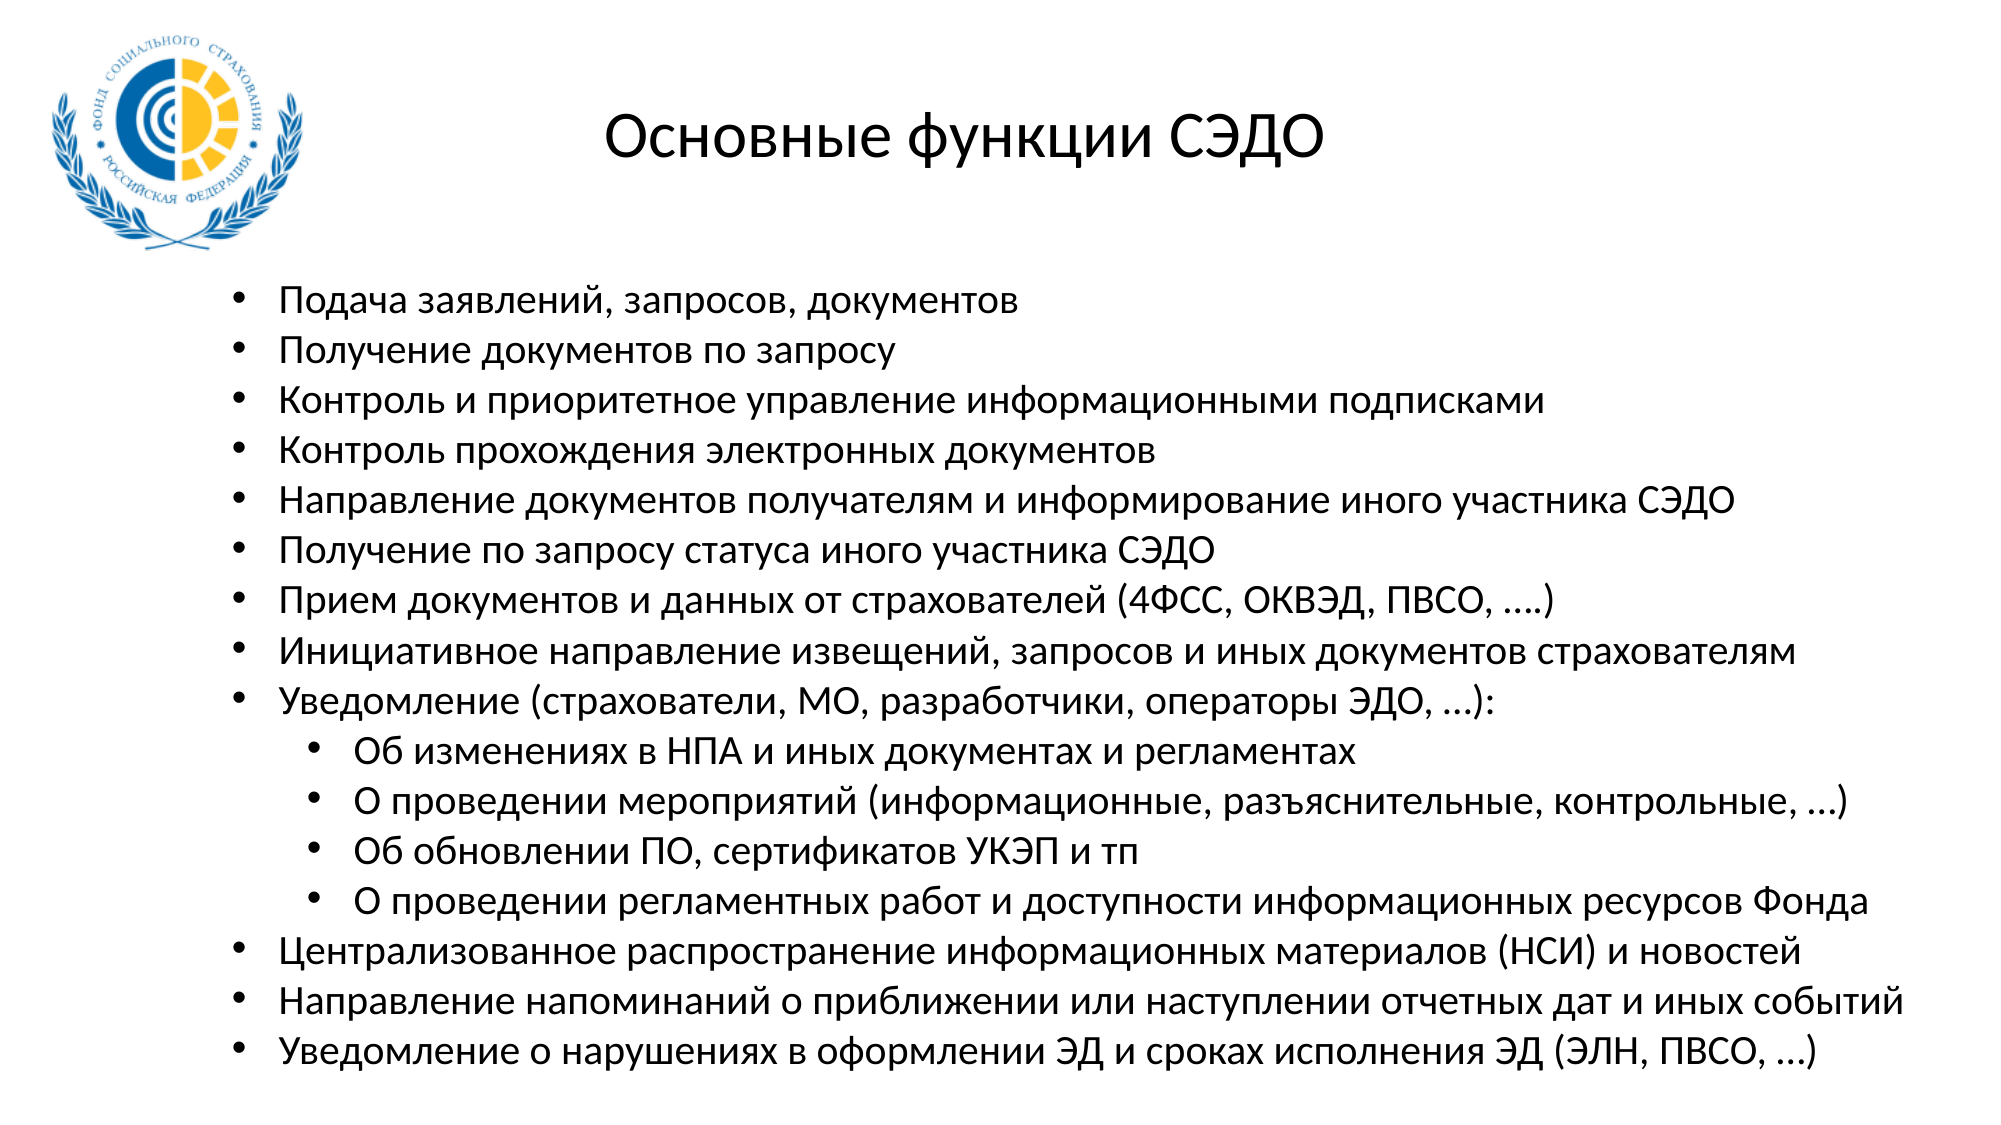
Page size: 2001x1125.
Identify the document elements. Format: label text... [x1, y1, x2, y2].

picture [51, 35, 307, 252]
text_box Основные функции СЭДО [307, 83, 1679, 179]
text_box Подача заявлений, запросов, документов Получение документов по запросу Контроль и приоритетное управление информационными подписками Контроль прохождения электронных документов Направление документов получателям и информирование иного участника СЭДО Получение по запросу статуса иного участника СЭДО Прием документов и данных от страхователей (4ФСС, ОКВЭД, ПВСО, ….) Инициативное направление извещений, запросов и иных документов страхователям Уведомление (страхователи, МО, разработчики, операторы ЭДО, …): Об изменениях в НПА и иных документах и регламентах О проведении мероприятий (информационные, разъяснительные, контрольные, …) Об обновлении ПО, сертификатов УКЭП и тп О проведении регламентных работ и доступности информационных ресурсов Фонда Централизованное распространение информационных материалов (НСИ) и новостей Направление напоминаний о приближении или наступлении отчетных дат и иных событий Уведомление о нарушениях в оформлении ЭД и сроках исполнения ЭД (ЭЛН, ПВСО, …) [142, 264, 2000, 1125]
